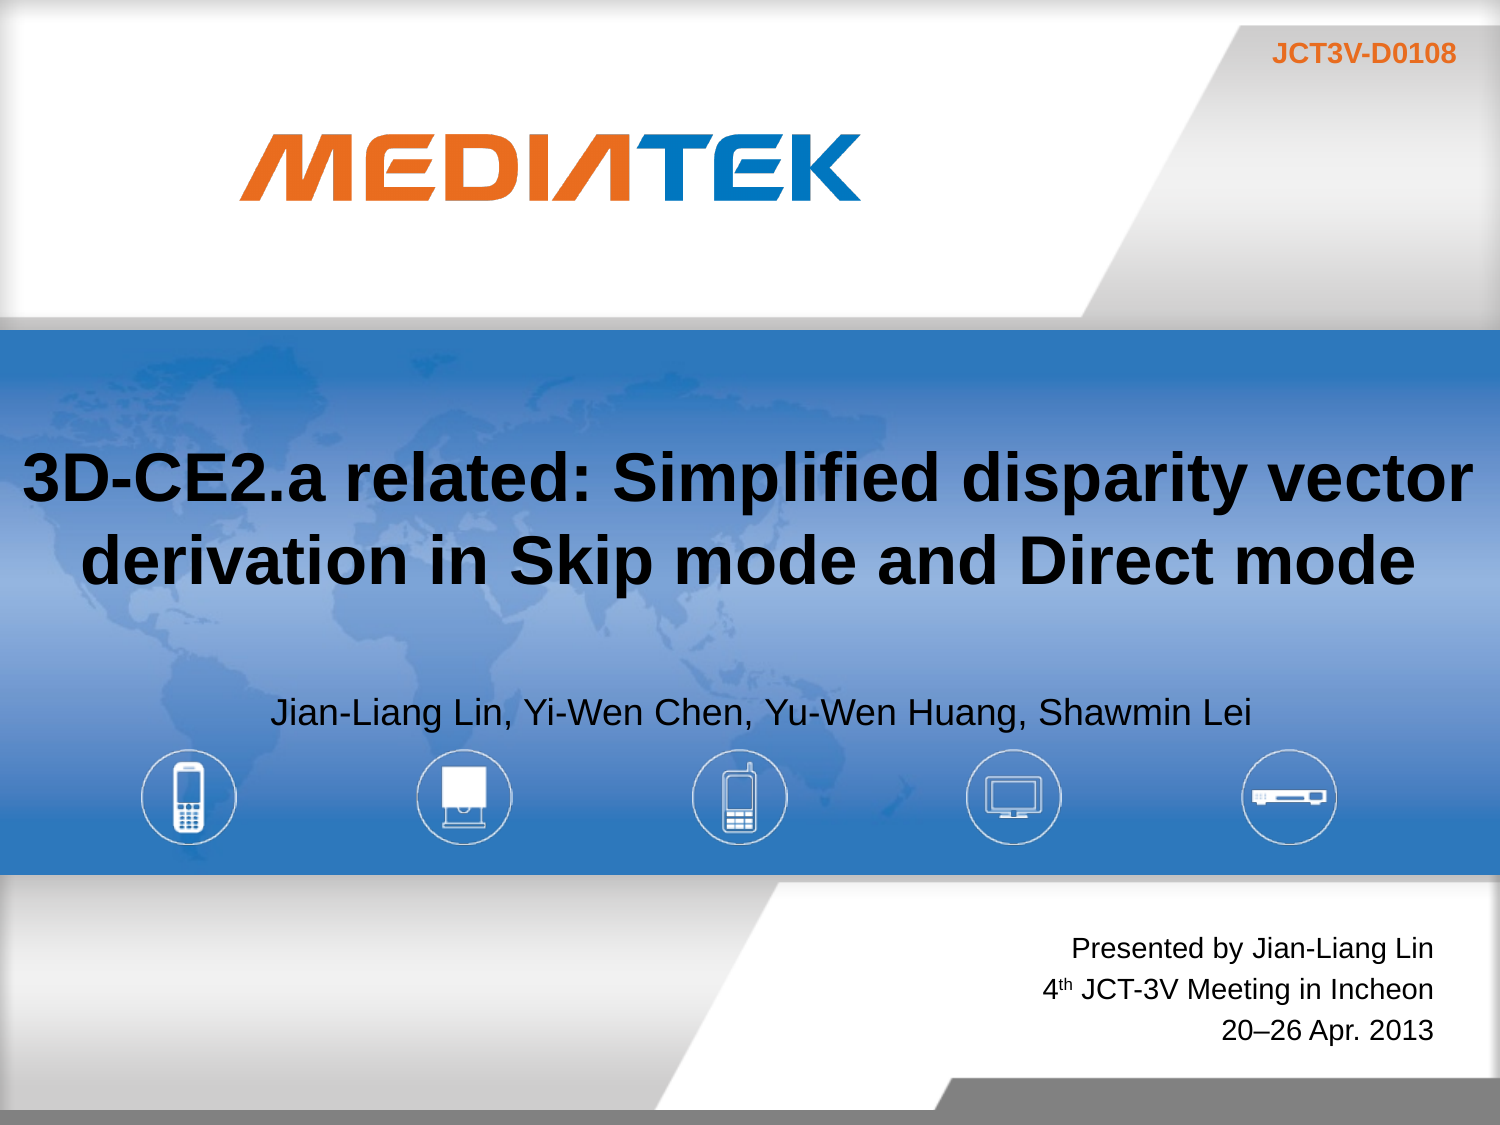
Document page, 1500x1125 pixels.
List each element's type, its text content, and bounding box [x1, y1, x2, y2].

text_box Presented by Jian-Liang Lin 4th JCT-3V Meeting in Incheon 20–26 Apr. 2013 [787, 922, 1450, 1054]
picture [0, 0, 1500, 1125]
